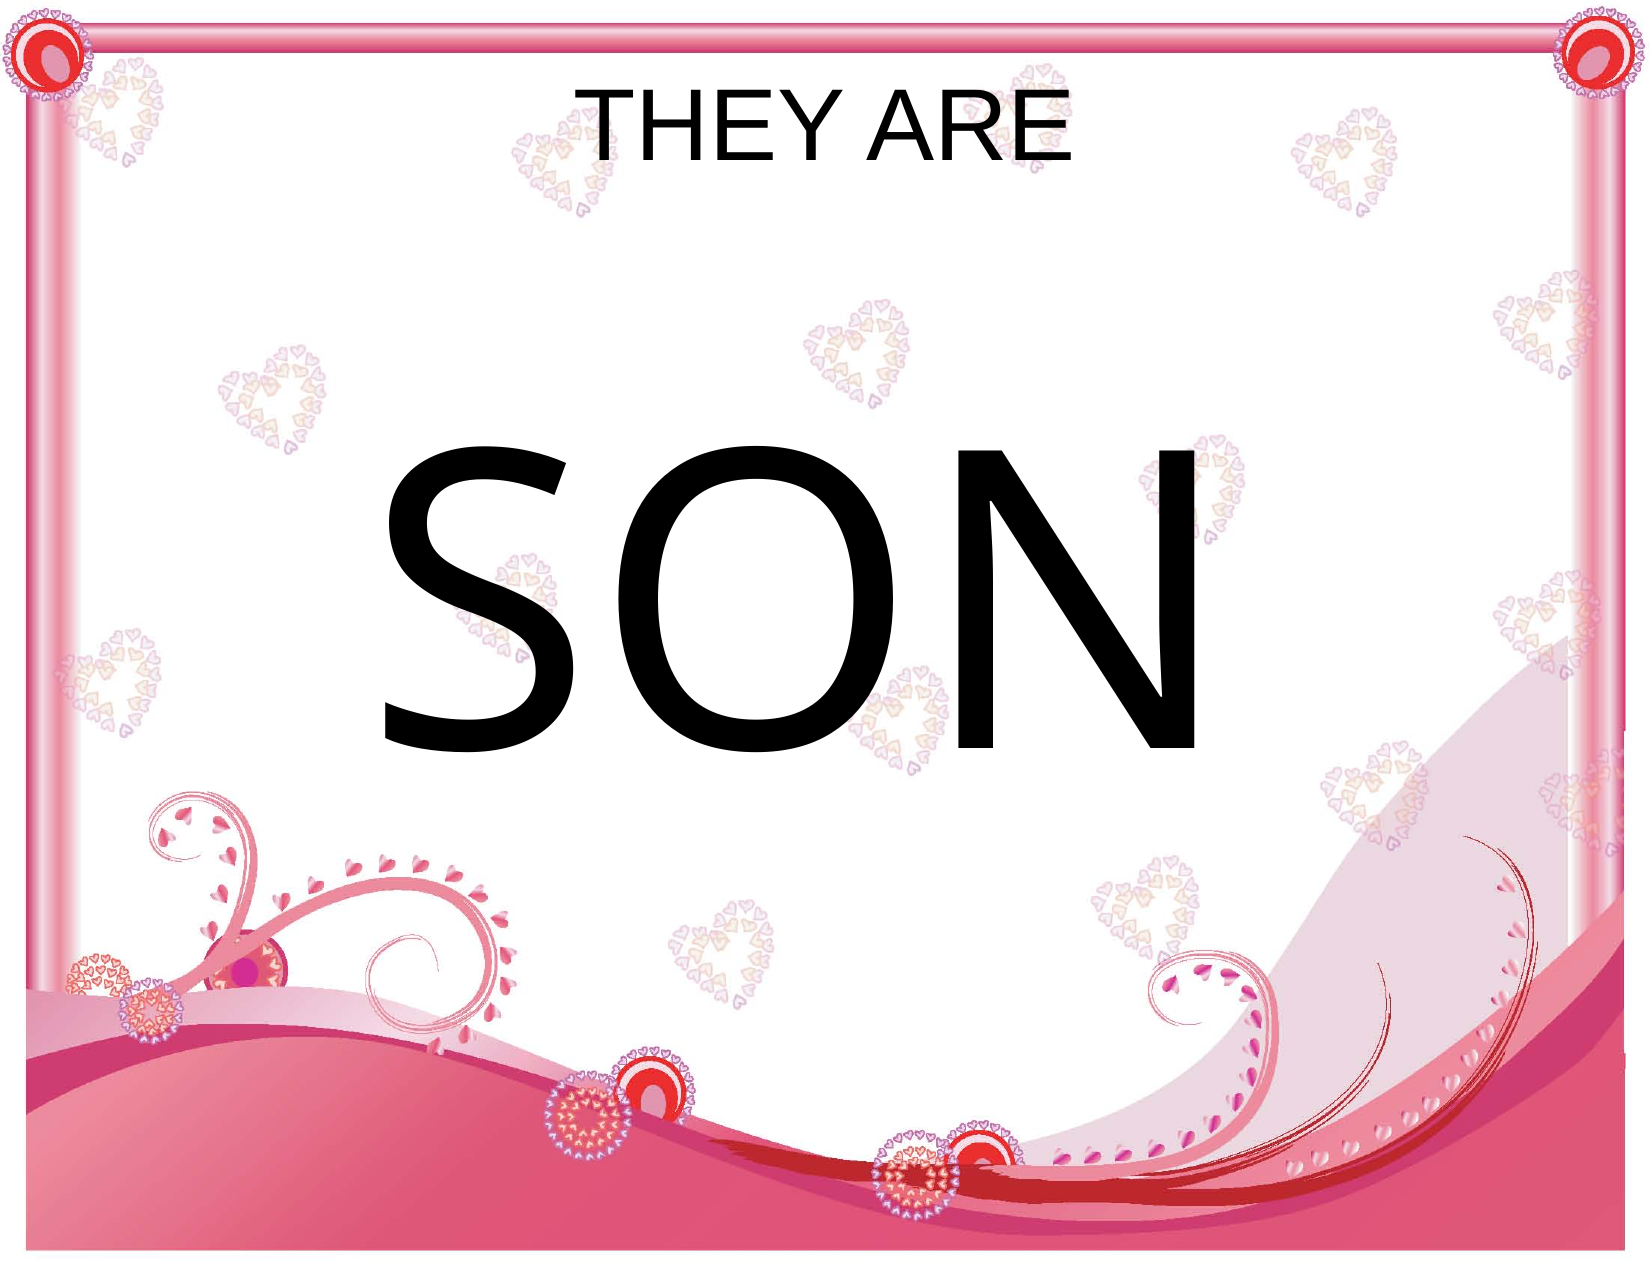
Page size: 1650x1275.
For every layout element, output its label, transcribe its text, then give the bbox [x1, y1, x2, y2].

text_box SON [350, 324, 1588, 840]
picture [0, 0, 1650, 1275]
title THEY ARE [82, 51, 1568, 264]
